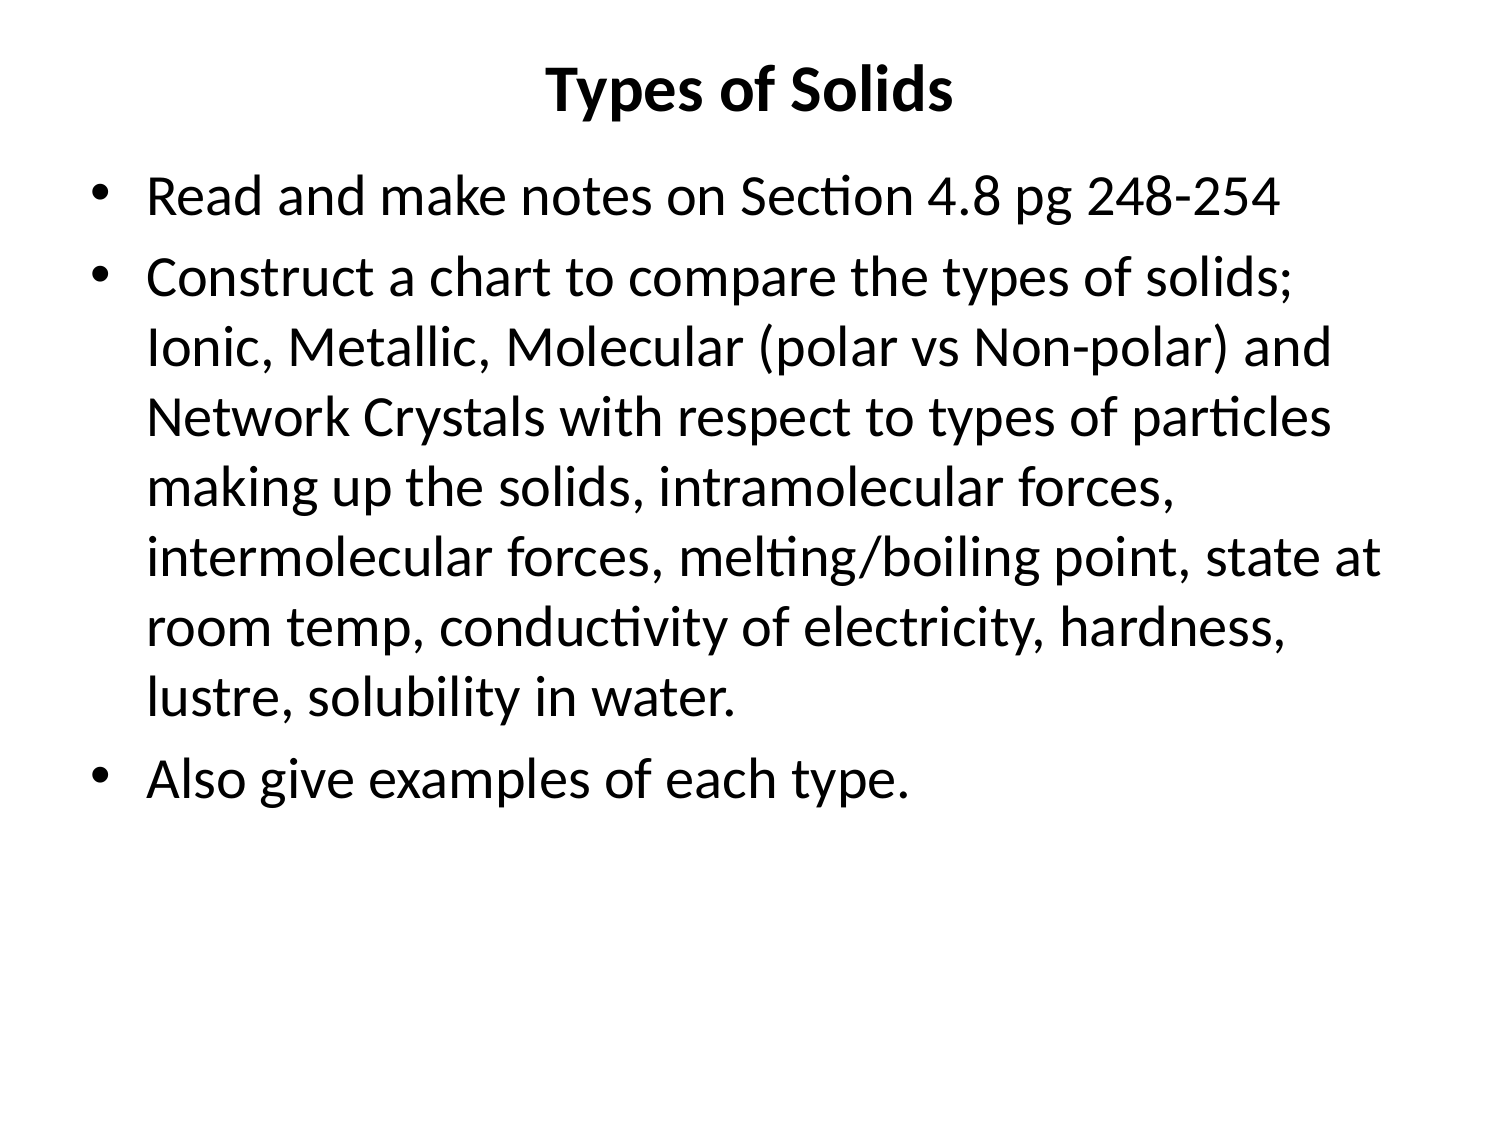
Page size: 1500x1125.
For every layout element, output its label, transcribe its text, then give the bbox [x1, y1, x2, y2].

title Types of Solids [74, 44, 1426, 126]
list Read and make notes on Section 4.8 pg 248-254 Construct a chart to compare the types of solids; Ionic, Metallic, Molecular (polar vs Non-polar) and Network Crystals with respect to types of particles making up the solids, intramolecular forces, intermolecular forces, melting/boiling point, state at room temp, conductivity of electricity, hardness, lustre, solubility in water. Also give examples of each type. [74, 148, 1426, 1071]
